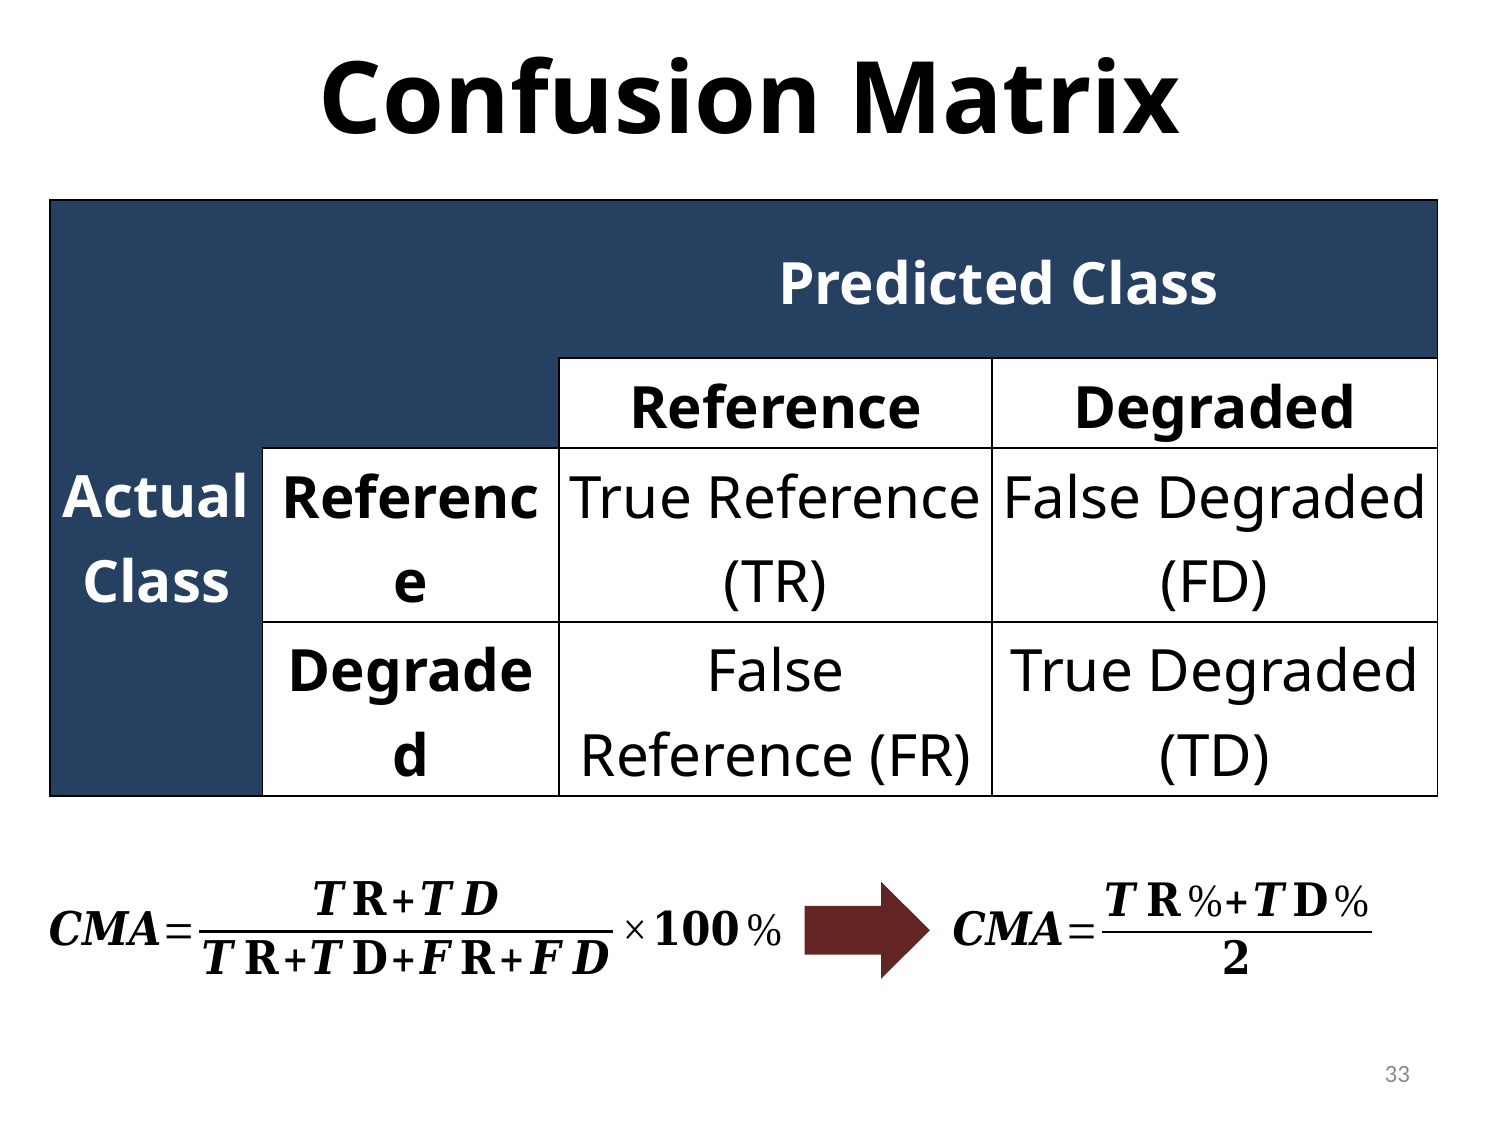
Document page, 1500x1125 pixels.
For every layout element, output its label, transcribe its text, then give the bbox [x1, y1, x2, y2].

title Confusion Matrix [75, 0, 1425, 188]
table_cell False Degraded (FD) [993, 449, 1437, 621]
table_cell Reference [263, 449, 558, 621]
table_cell Degraded [263, 623, 558, 795]
slide_number 33 [1074, 1042, 1425, 1103]
table_cell False Reference (FR) [560, 623, 991, 795]
table_cell True Degraded (TD) [993, 623, 1437, 795]
table_cell Degraded [993, 359, 1437, 447]
table_header Predicted Class [559, 201, 1437, 357]
table_cell Actual Class [51, 273, 263, 795]
table_cell True Reference (TR) [560, 449, 991, 621]
table_header [51, 201, 263, 273]
table_header [263, 201, 559, 447]
text_box [802, 879, 932, 981]
table_cell Reference [560, 359, 991, 447]
